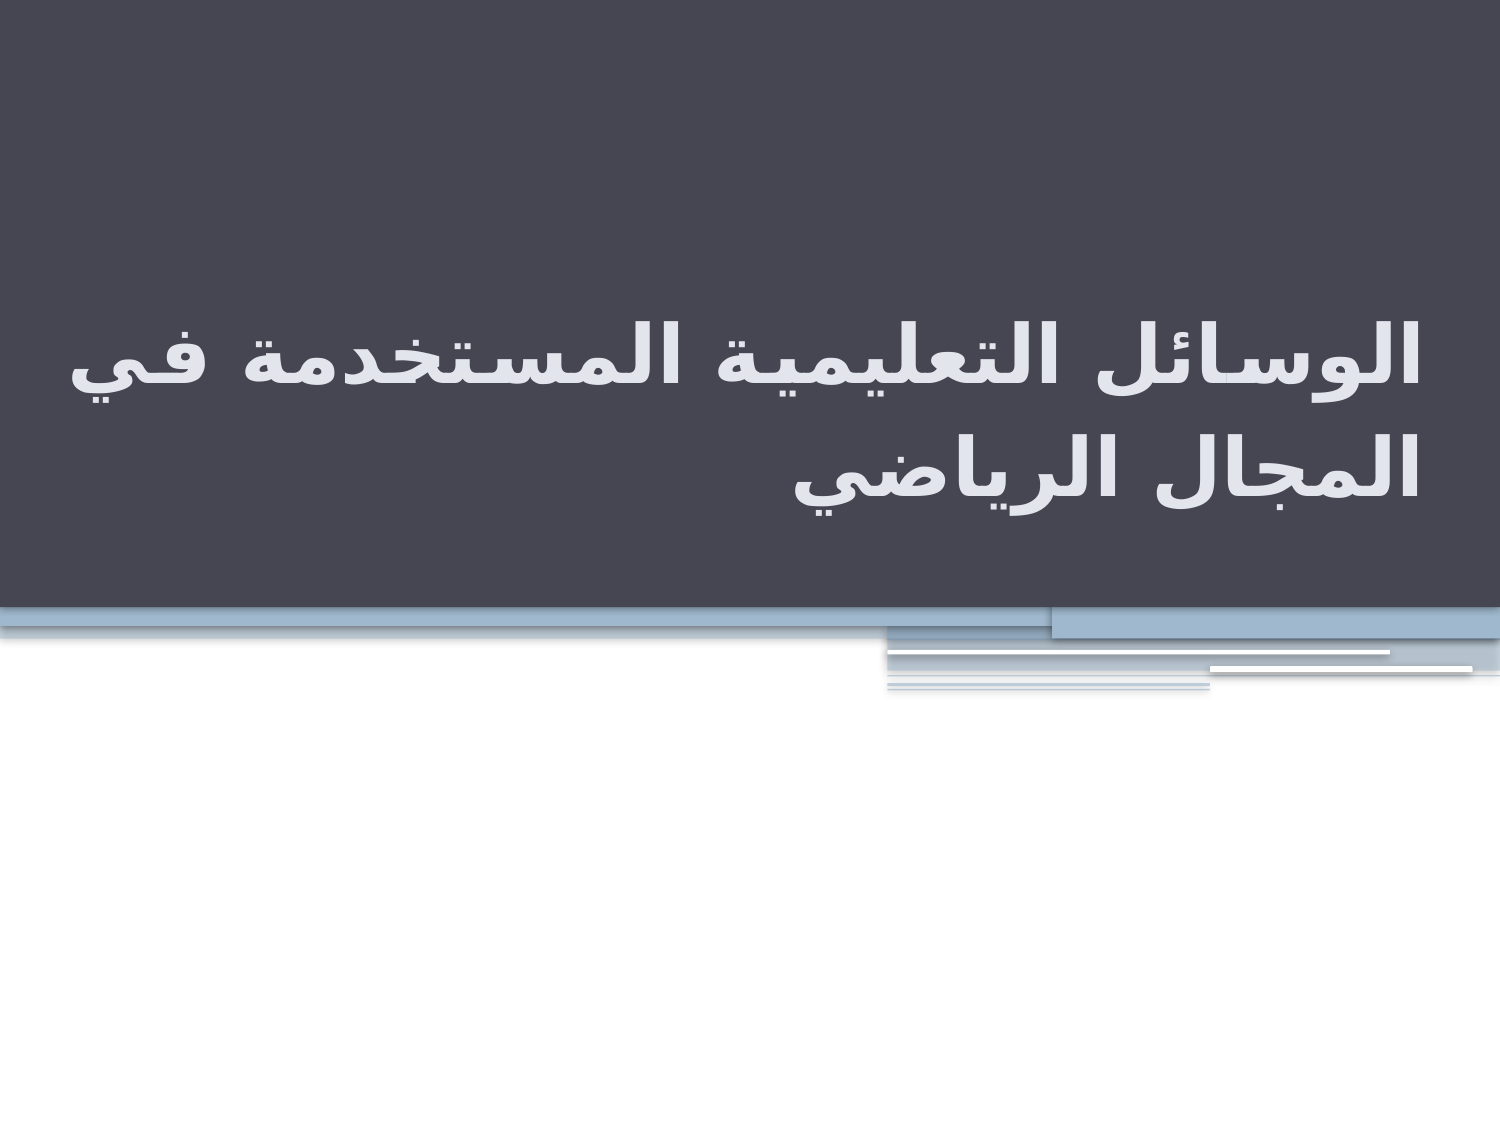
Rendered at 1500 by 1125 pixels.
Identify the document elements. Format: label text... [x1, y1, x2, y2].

title الوسائل التعليمية المستخدمة في المجال الرياضي [53, 278, 1441, 521]
